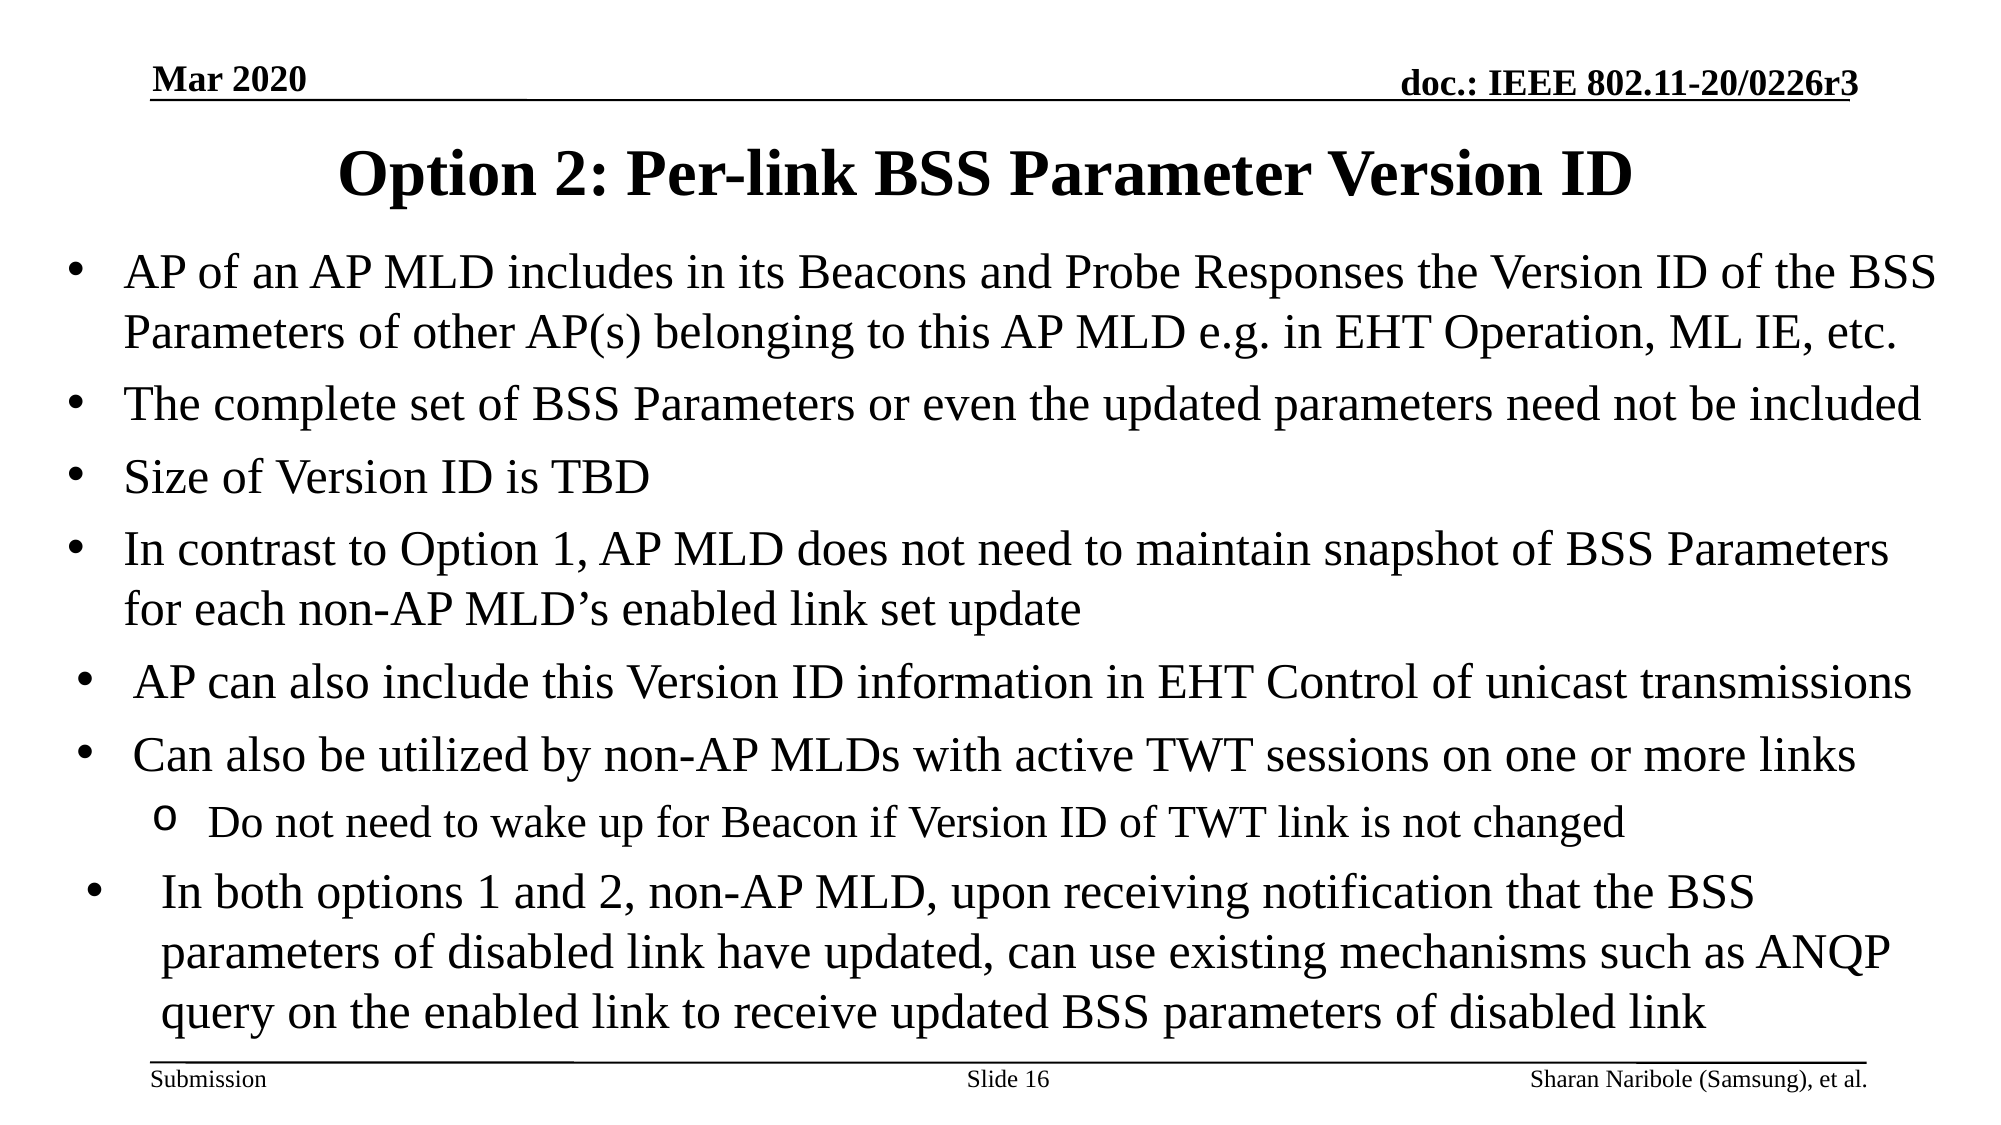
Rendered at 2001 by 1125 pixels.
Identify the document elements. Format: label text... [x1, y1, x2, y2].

slide_number Slide 16 [950, 1061, 1067, 1123]
title Option 2: Per-link BSS Parameter Version ID [137, 81, 1838, 230]
footer Sharan Naribole (Samsung), et al. [1171, 1061, 1869, 1093]
list AP of an AP MLD includes in its Beacons and Probe Responses the Version ID of the BSS Parameters of other AP(s) belonging to this AP MLD e.g. in EHT Operation, ML IE, etc. The complete set of BSS Parameters or even the updated parameters need not be included Size of Version ID is TBD In contrast to Option 1, AP MLD does not need to maintain snapshot of BSS Parameters for each non-AP MLD’s enabled link set update AP can also include this Version ID information in EHT Control of unicast transmissions Can also be utilized by non-AP MLDs with active TWT sessions on one or more links Do not need to wake up for Beacon if Version ID of TWT link is not changed In both options 1 and 2, non-AP MLD, upon receiving notification that the BSS parameters of disabled link have updated, can use existing mechanisms such as ANQP query on the enabled link to receive updated BSS parameters of disabled link [51, 230, 1976, 906]
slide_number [152, 54, 563, 100]
